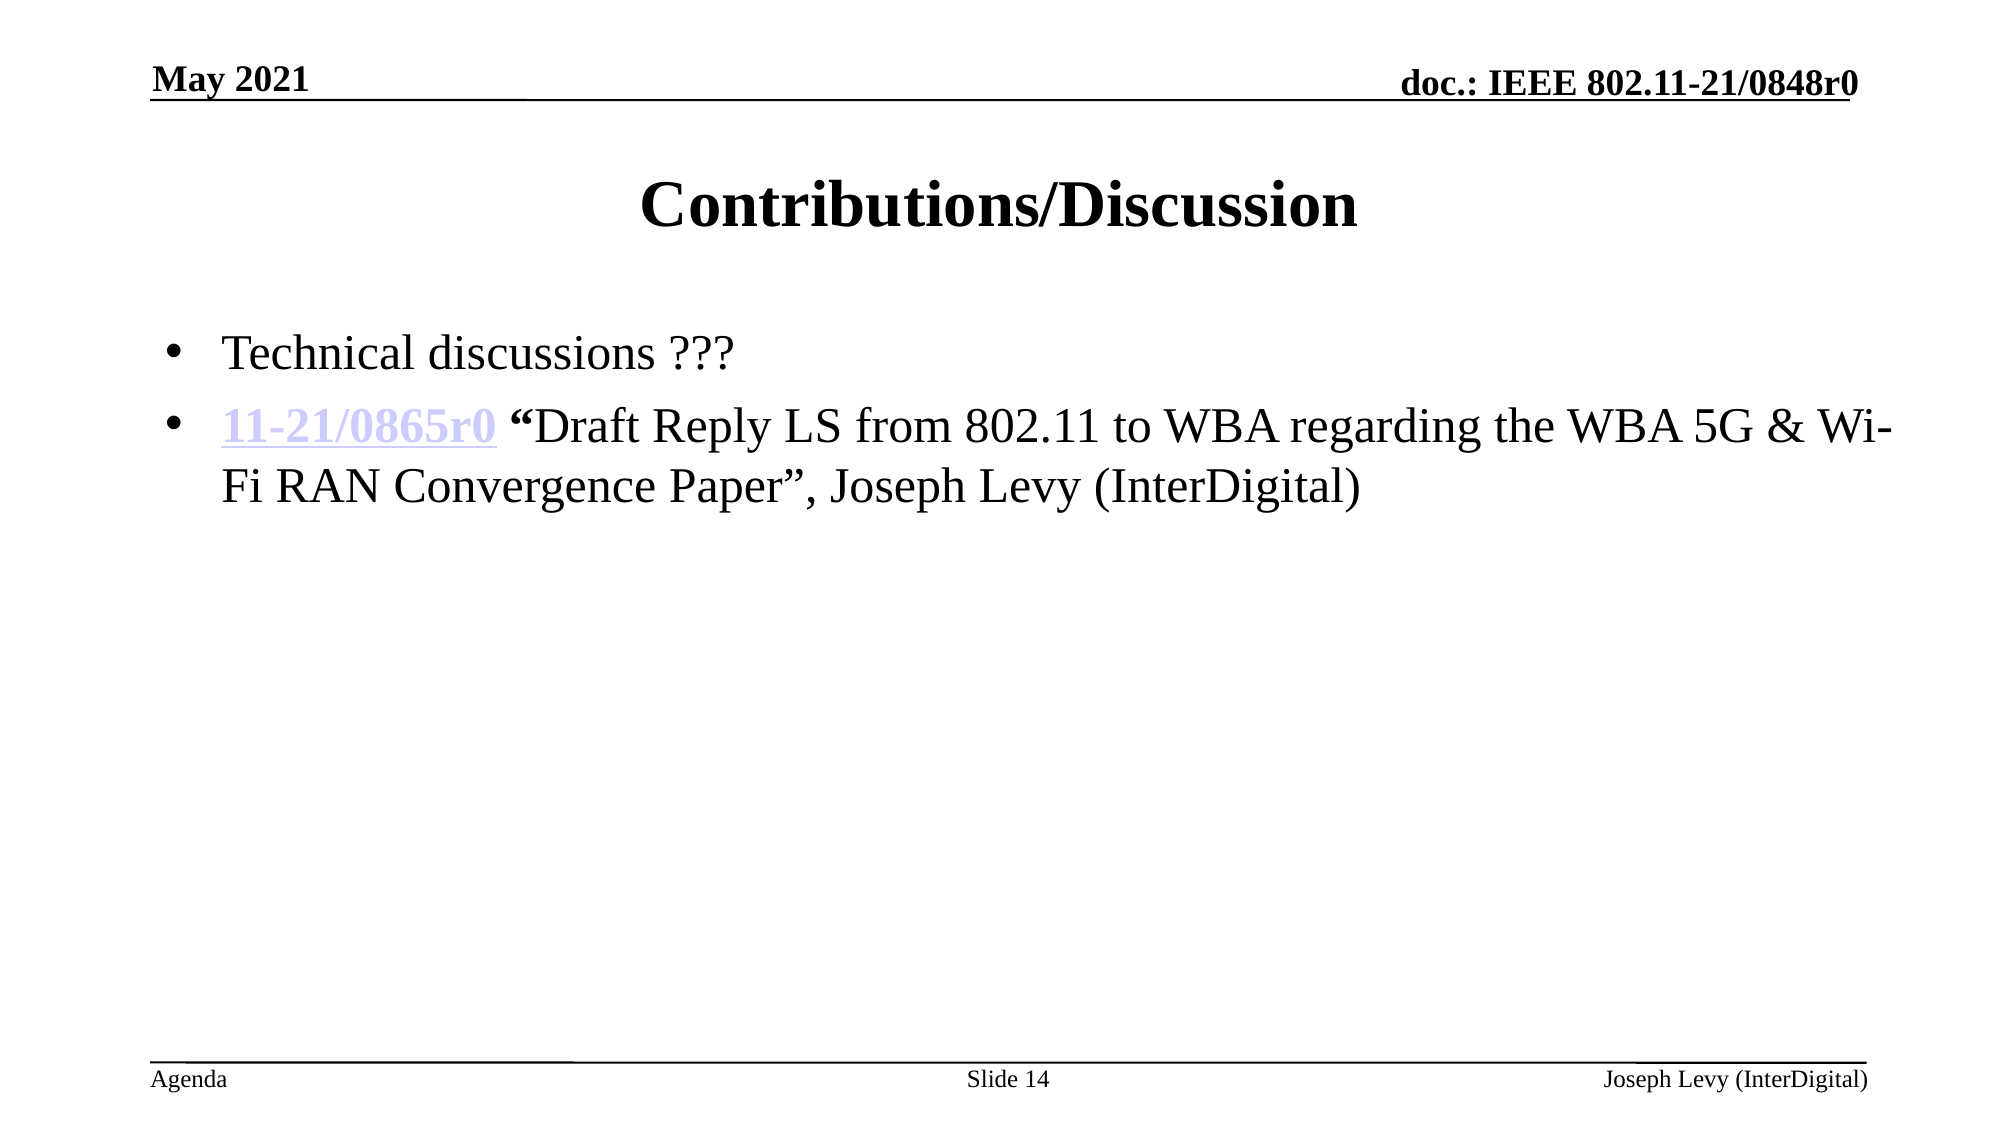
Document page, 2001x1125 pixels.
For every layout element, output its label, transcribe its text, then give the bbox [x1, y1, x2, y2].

slide_number Slide 14 [950, 1061, 1067, 1123]
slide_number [152, 54, 563, 100]
list Technical discussions ??? 11-21/0865r0 “Draft Reply LS from 802.11 to WBA regarding the WBA 5G & Wi-Fi RAN Convergence Paper”, Joseph Levy (InterDigital) [149, 312, 1913, 1000]
footer Joseph Levy (InterDigital) [1171, 1061, 1869, 1093]
title Contributions/Discussion [149, 112, 1850, 288]
